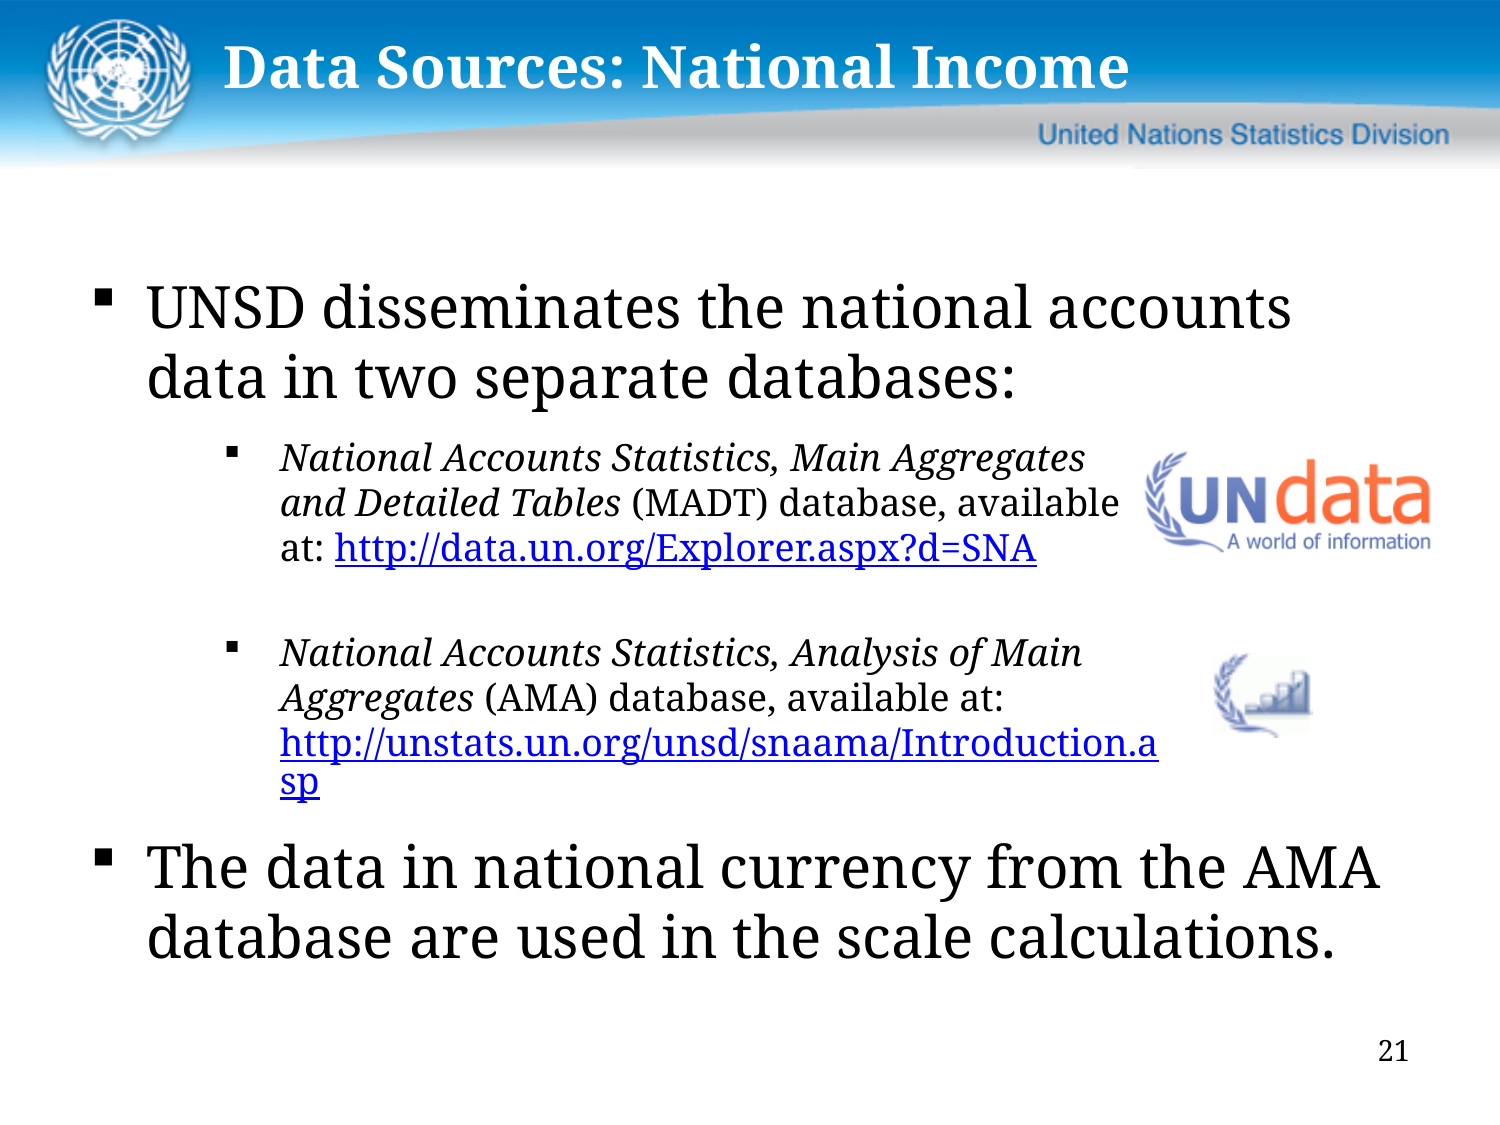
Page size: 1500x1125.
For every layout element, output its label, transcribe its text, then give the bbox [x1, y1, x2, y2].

text_box National Accounts Statistics, Main Aggregates and Detailed Tables (MADT) database, available at: http://data.un.org/Explorer.aspx?d=SNA National Accounts Statistics, Analysis of Main Aggregates (AMA) database, available at: http://unstats.un.org/unsd/snaama/Introduction.asp [208, 426, 1175, 838]
list UNSD disseminates the national accounts data in two separate databases: The data in national currency from the AMA database are used in the scale calculations. [75, 262, 1425, 1005]
text_box Data Sources: National Income [208, 12, 1421, 118]
slide_number 21 [1074, 1024, 1425, 1103]
picture [0, 0, 1500, 169]
picture [1213, 653, 1313, 738]
picture [1139, 448, 1438, 563]
